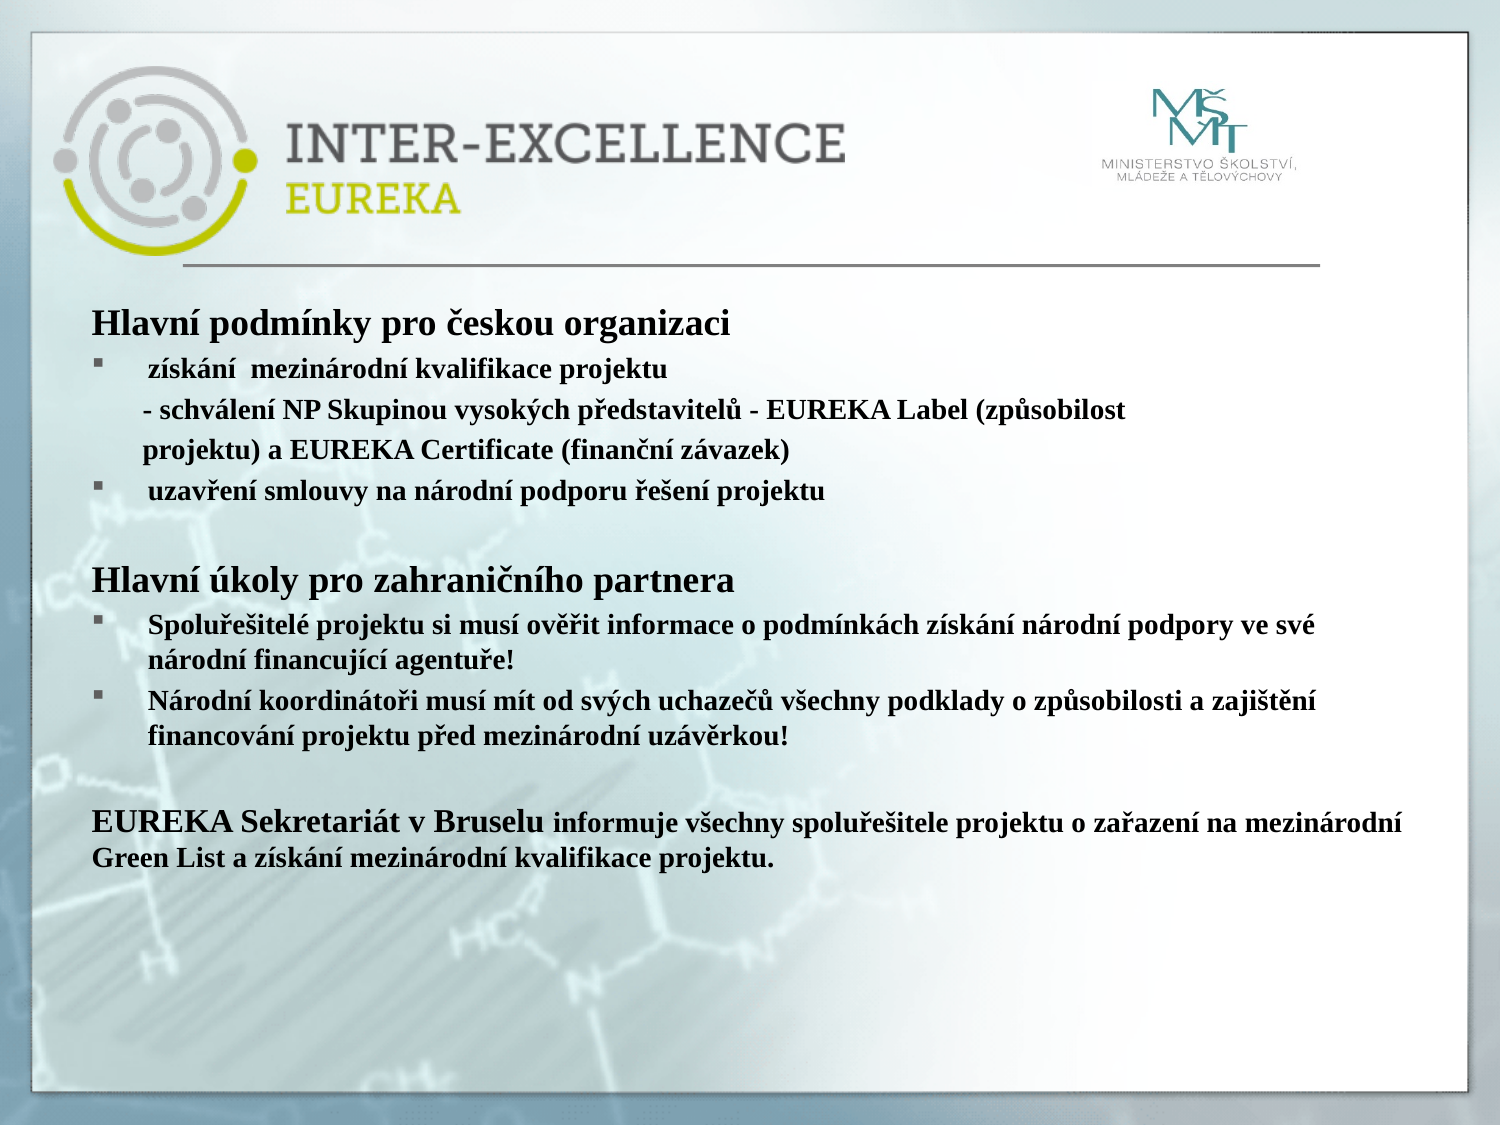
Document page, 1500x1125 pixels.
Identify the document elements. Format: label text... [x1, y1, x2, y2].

list Hlavní podmínky pro českou organizaci získání mezinárodní kvalifikace projektu - schválení NP Skupinou vysokých představitelů - EUREKA Label (způsobilost projektu) a EUREKA Certificate (finanční závazek) uzavření smlouvy na národní podporu řešení projektu Hlavní úkoly pro zahraničního partnera Spoluřešitelé projektu si musí ověřit informace o podmínkách získání národní podpory ve své národní financující agentuře! Národní koordinátoři musí mít od svých uchazečů všechny podklady o způsobilosti a zajištění financování projektu před mezinárodní uzávěrkou! EUREKA Sekretariát v Bruselu informuje všechny spoluřešitele projektu o zařazení na mezinárodní Green List a získání mezinárodní kvalifikace projektu. [76, 290, 1424, 988]
picture [0, 0, 1500, 1125]
